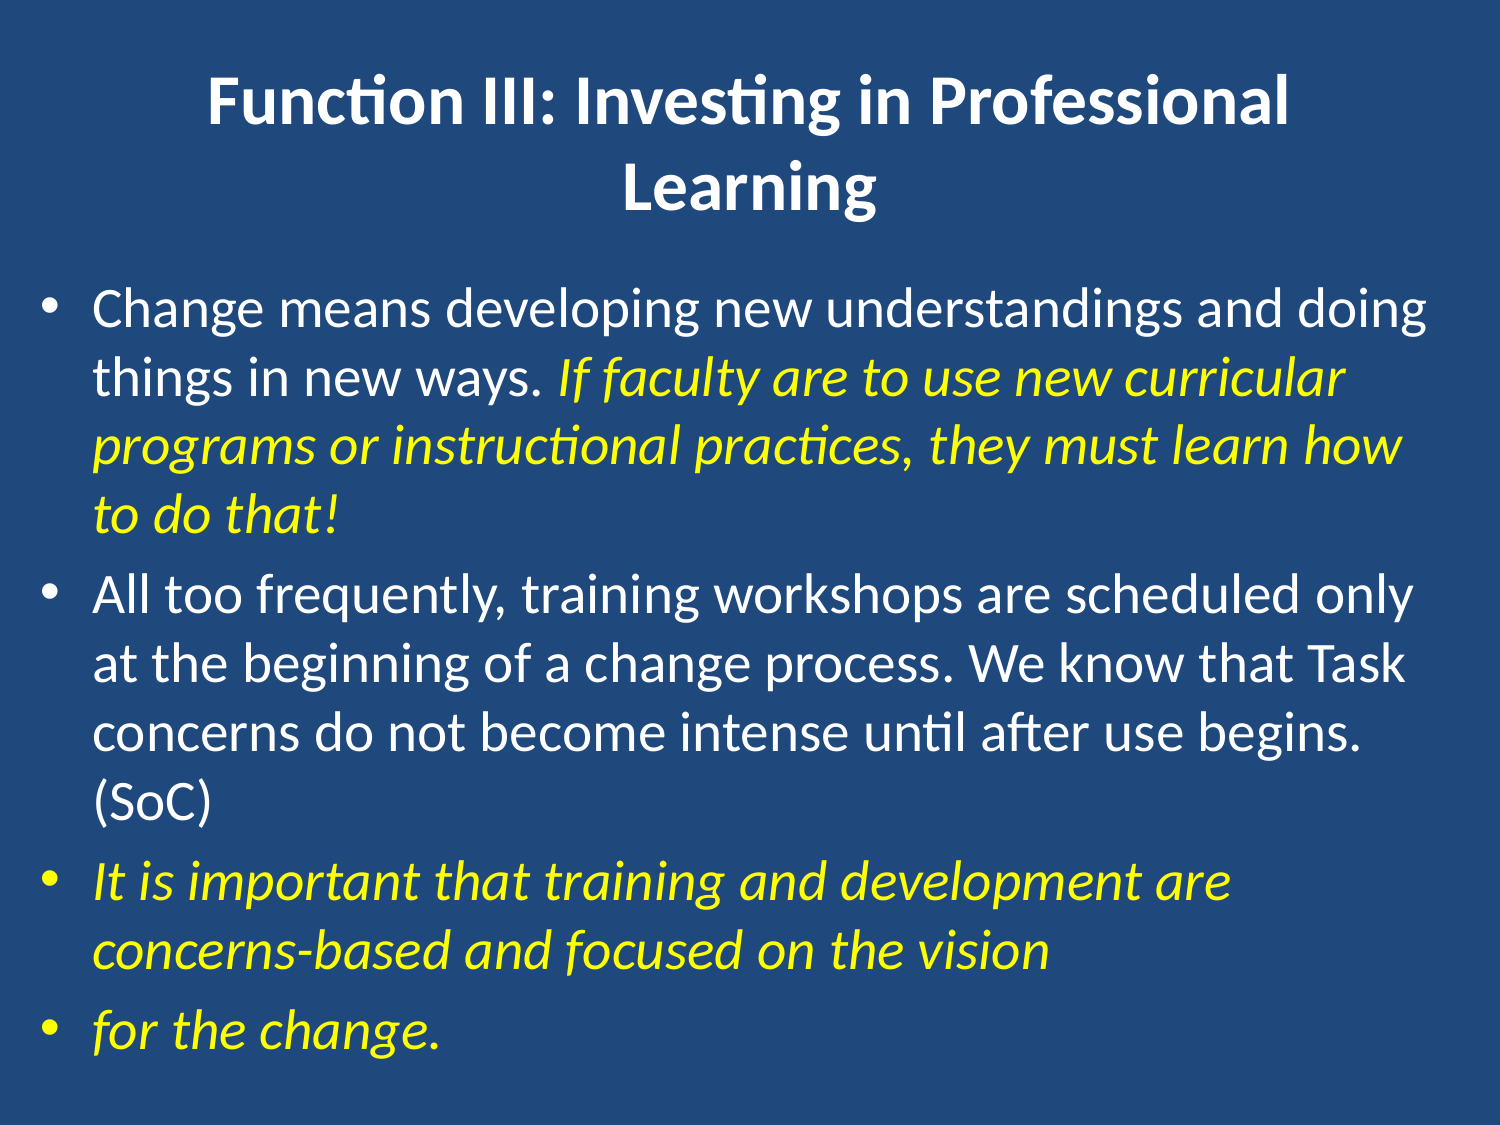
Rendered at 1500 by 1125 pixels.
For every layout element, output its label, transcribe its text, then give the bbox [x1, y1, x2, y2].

list Change means developing new understandings and doing things in new ways. If faculty are to use new curricular programs or instructional practices, they must learn how to do that! All too frequently, training workshops are scheduled only at the beginning of a change process. We know that Task concerns do not become intense until after use begins. (SoC) It is important that training and development are concerns-based and focused on the vision for the change. [24, 262, 1463, 1075]
title Function III: Investing in Professional Learning [75, 45, 1425, 233]
